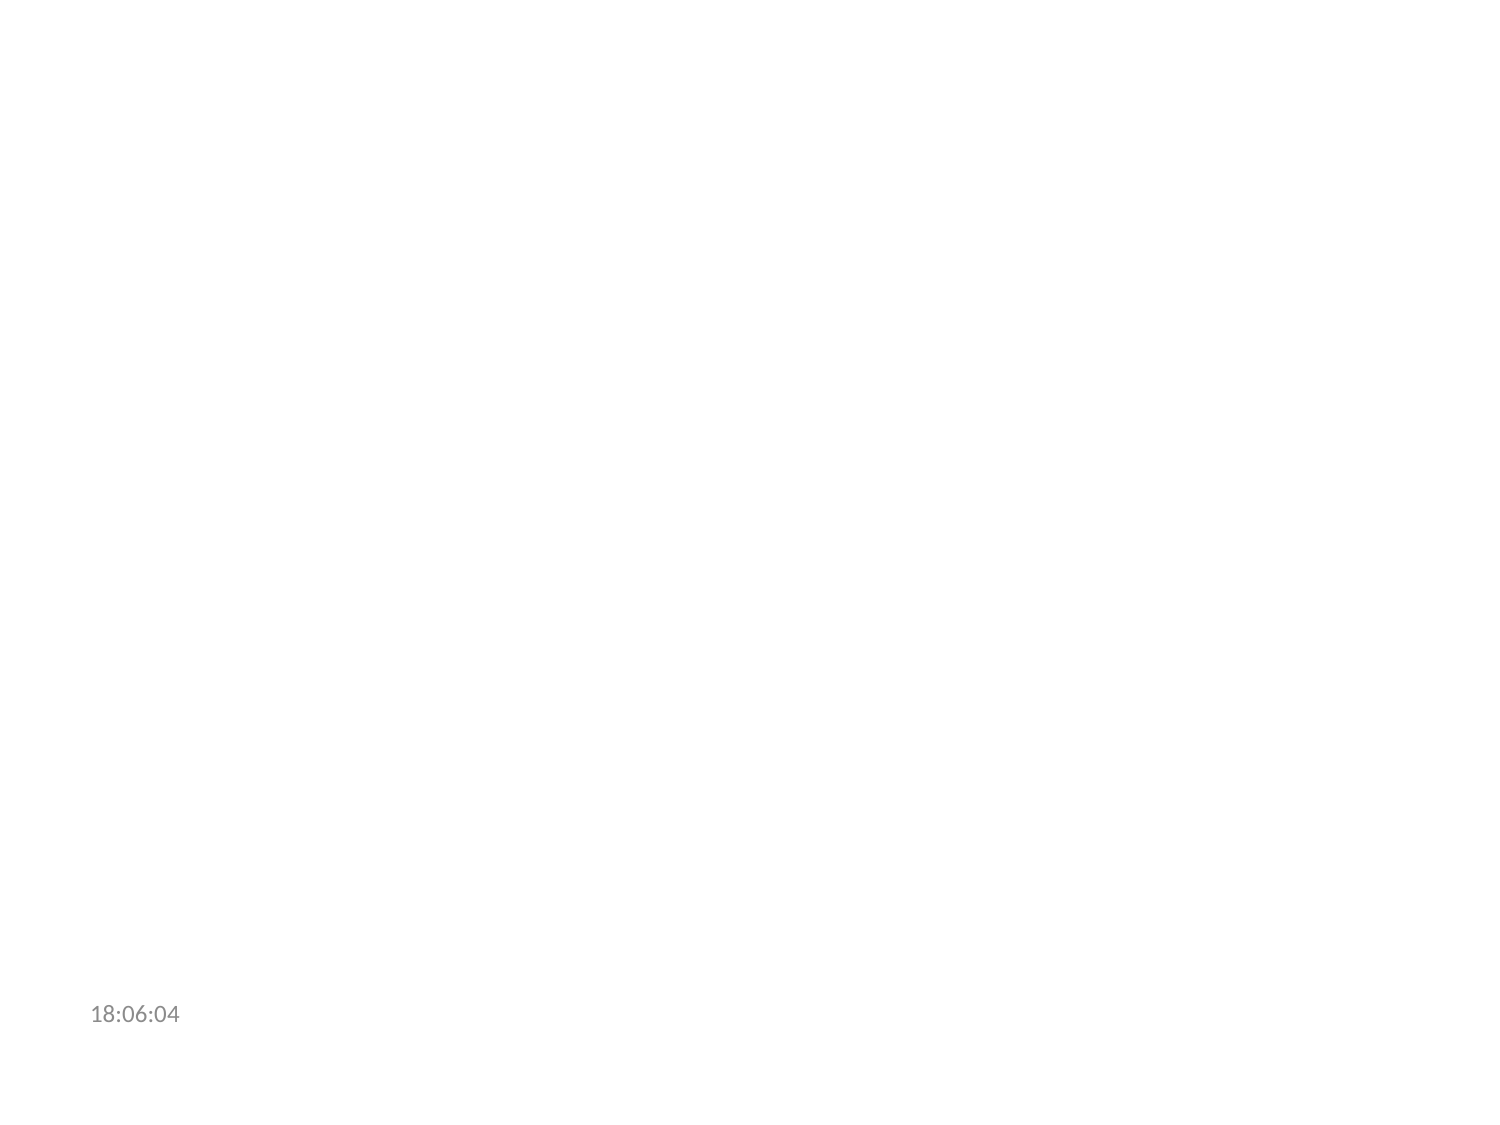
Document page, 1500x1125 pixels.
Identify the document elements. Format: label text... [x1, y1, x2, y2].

text_box 15:35:09 [75, 982, 425, 1043]
